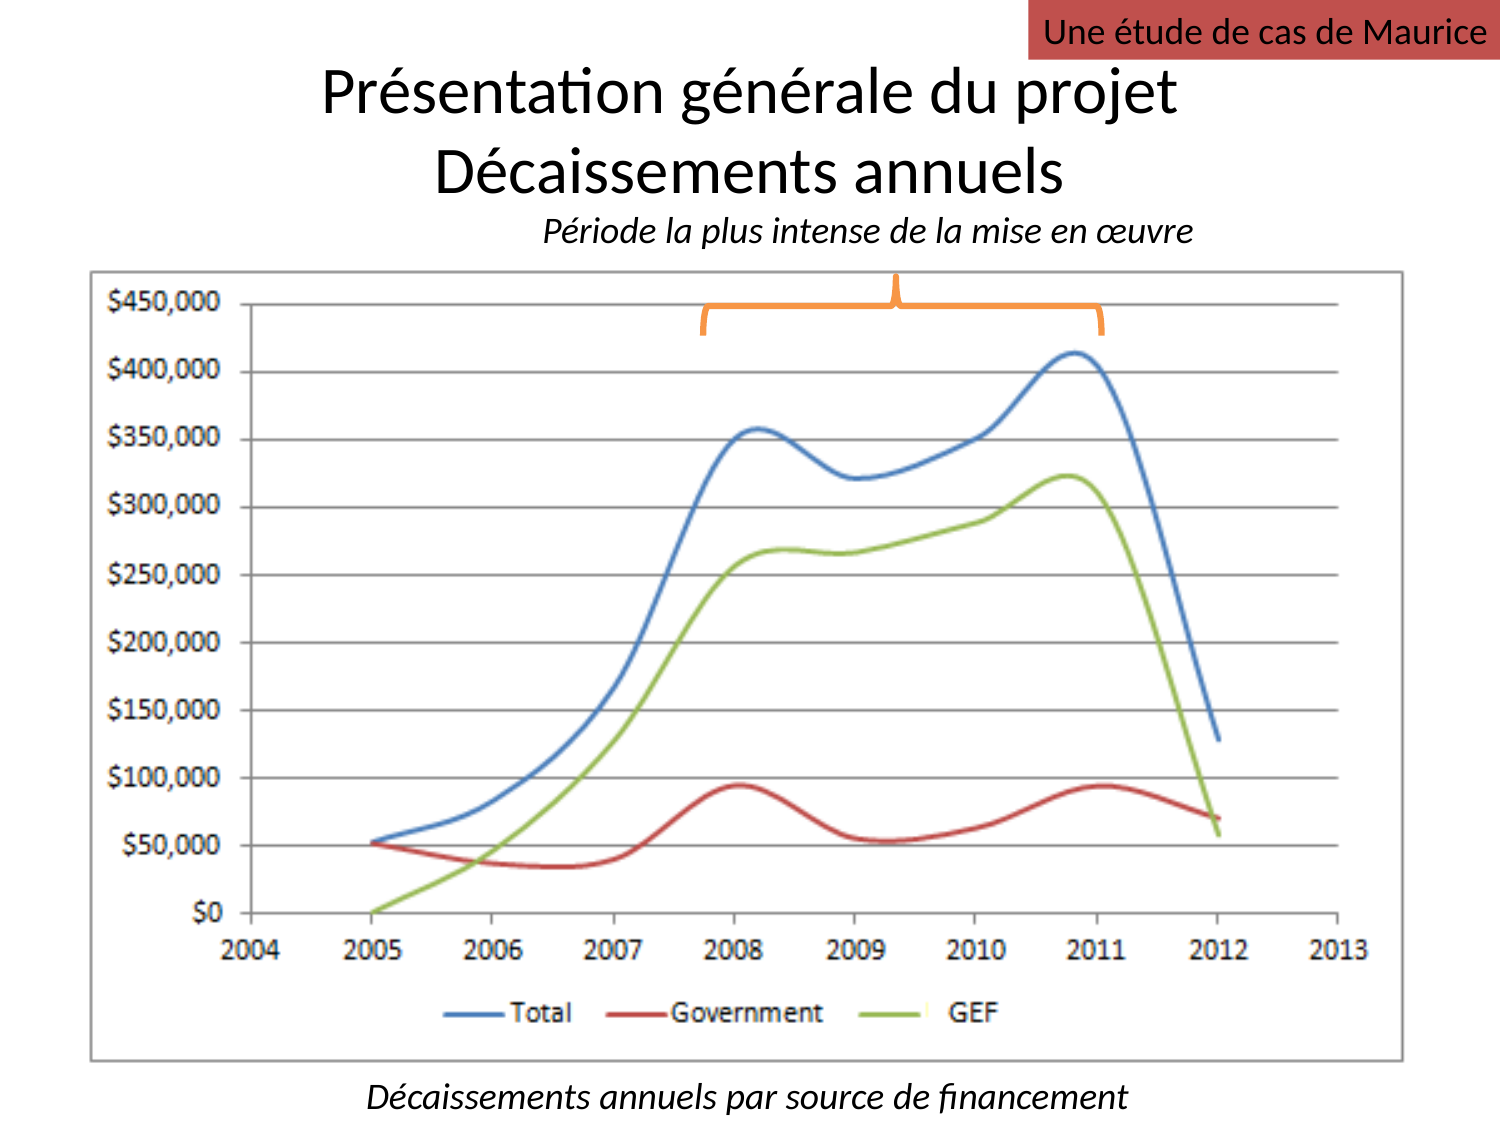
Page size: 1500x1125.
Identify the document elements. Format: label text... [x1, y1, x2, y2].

text_box Période la plus intense de la mise en œuvre [525, 199, 1211, 259]
picture [78, 264, 1422, 1079]
title Présentation générale du projet Décaissements annuels [75, 45, 1425, 209]
text_box Une étude de cas de Maurice [1028, 0, 1500, 60]
text_box Décaissements annuels par source de financement [93, 1087, 1401, 1125]
